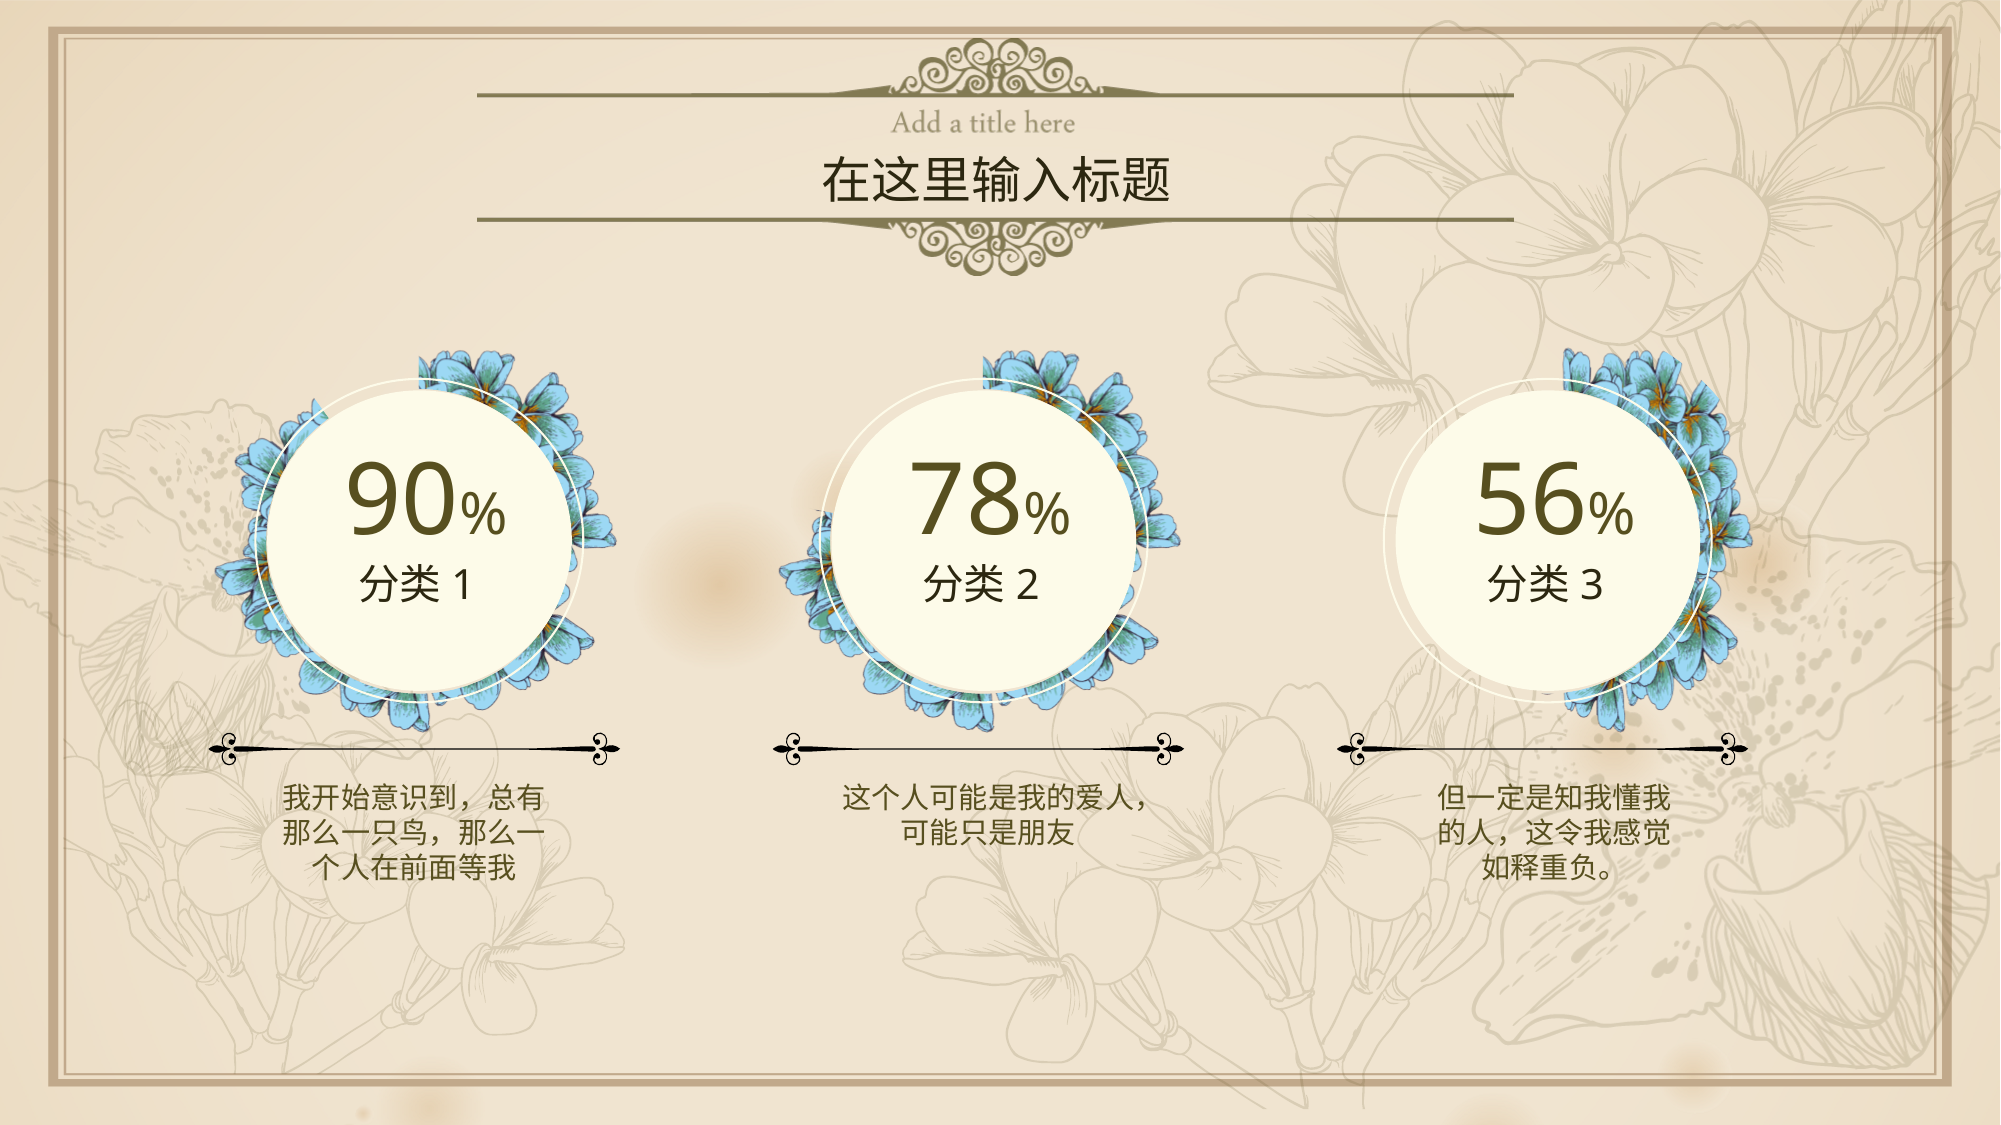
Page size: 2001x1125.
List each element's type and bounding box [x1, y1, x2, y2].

text_box [478, 38, 1515, 277]
picture [0, 0, 2001, 1125]
text_box [1192, 285, 1912, 779]
text_box [64, 285, 784, 779]
text_box [208, 730, 621, 894]
text_box [784, 285, 1191, 730]
text_box [1336, 730, 1749, 894]
text_box [772, 730, 1185, 858]
